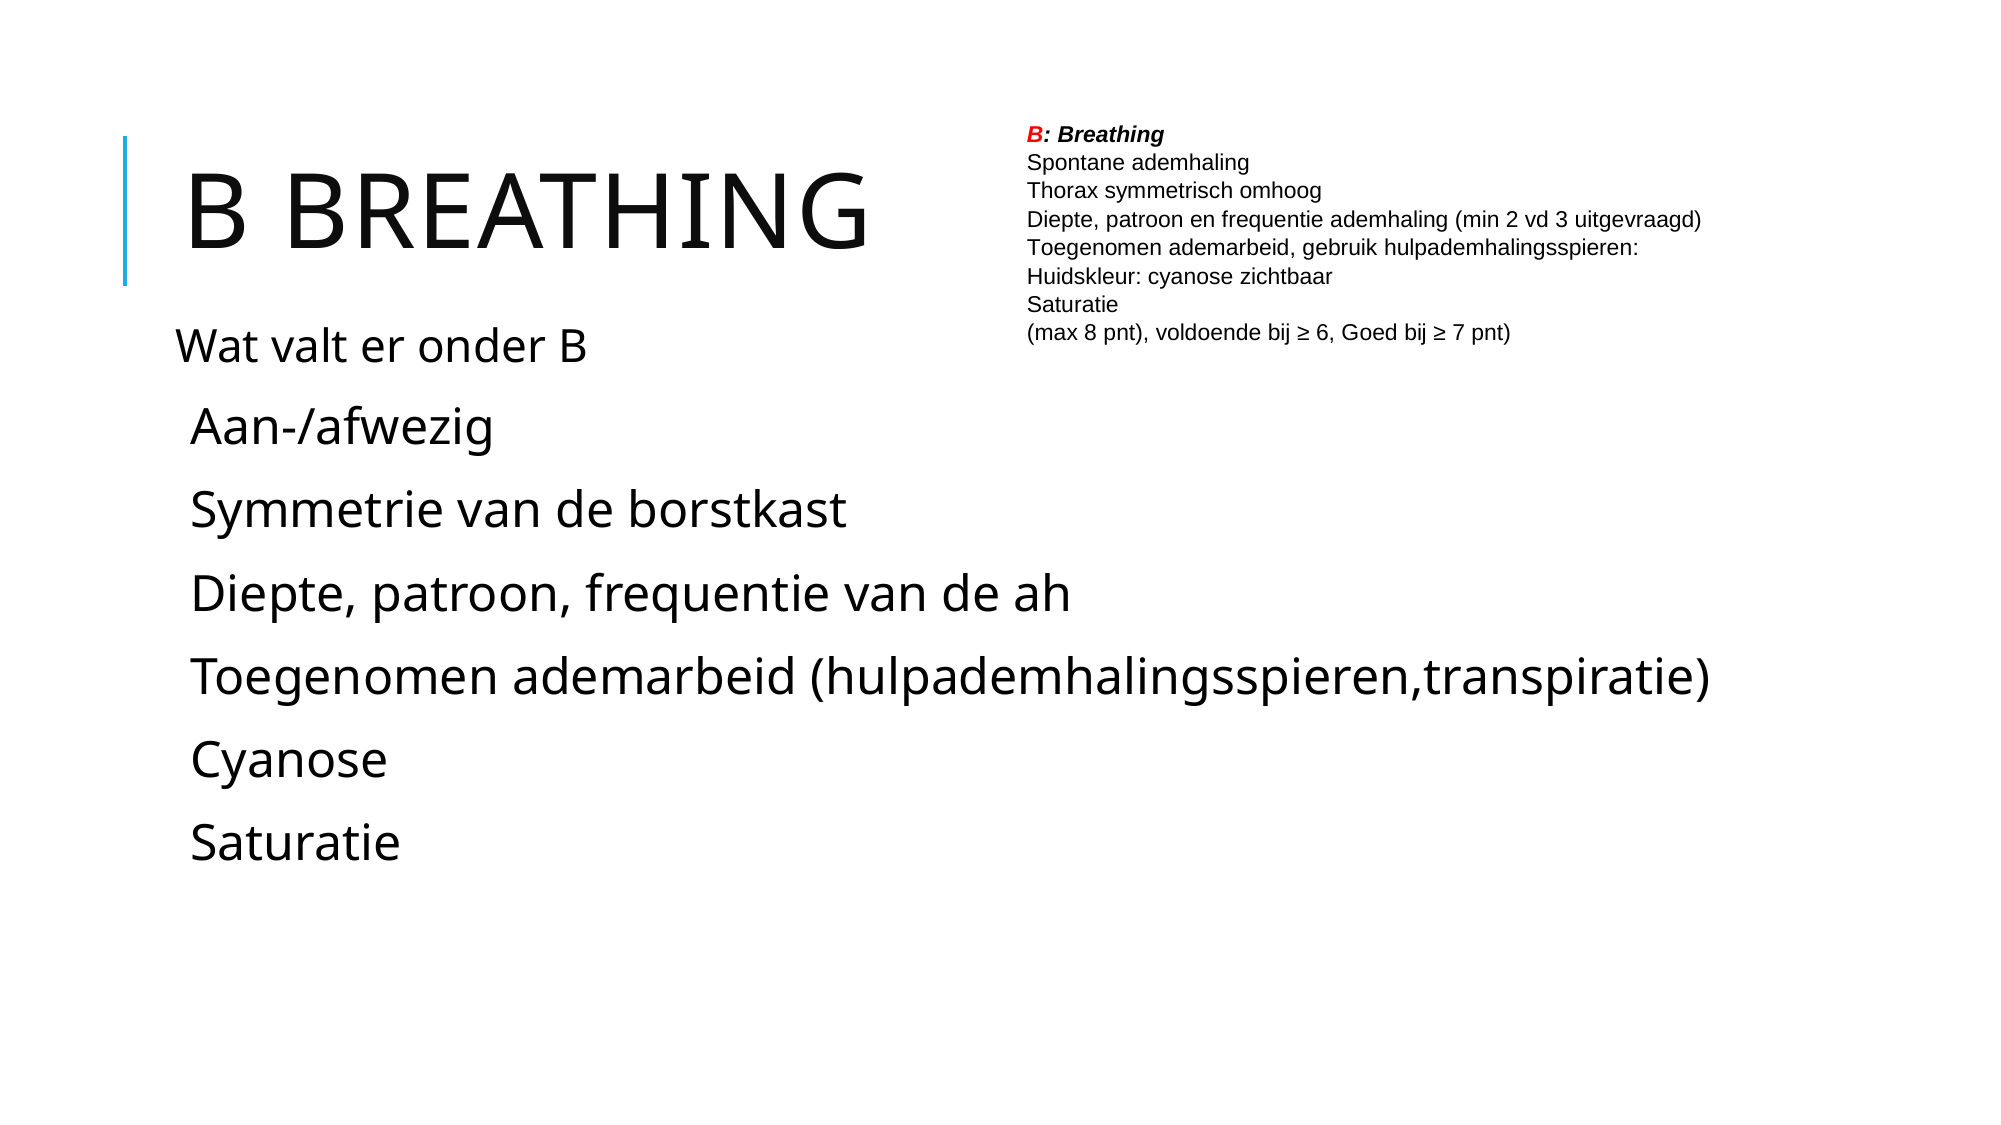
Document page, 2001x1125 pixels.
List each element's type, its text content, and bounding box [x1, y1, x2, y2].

picture [1026, 120, 1973, 366]
list Wat valt er onder B Aan-/afwezig Symmetrie van de borstkast Diepte, patroon, frequentie van de ah Toegenomen ademarbeid (hulpademhalingsspieren,transpiratie) Cyanose Saturatie [168, 315, 1763, 1035]
title B breathing [168, 96, 1763, 315]
